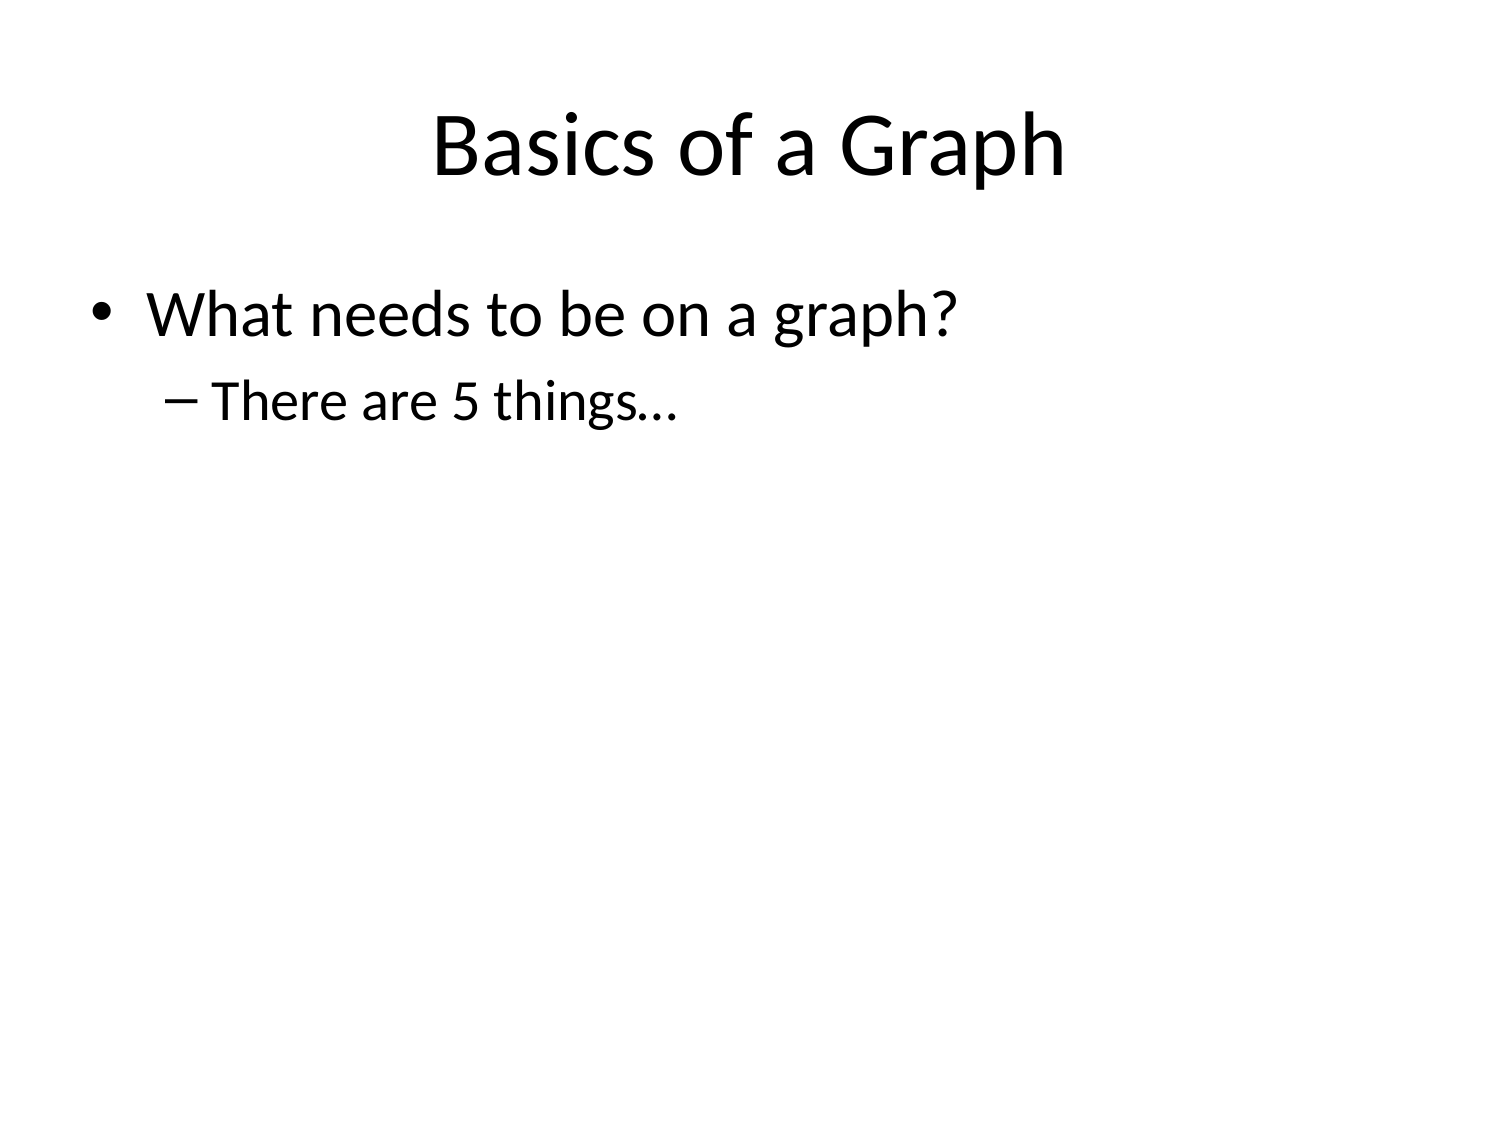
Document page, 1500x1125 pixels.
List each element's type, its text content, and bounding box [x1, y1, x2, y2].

list What needs to be on a graph? There are 5 things… [75, 262, 1425, 1005]
title Basics of a Graph [75, 45, 1425, 233]
